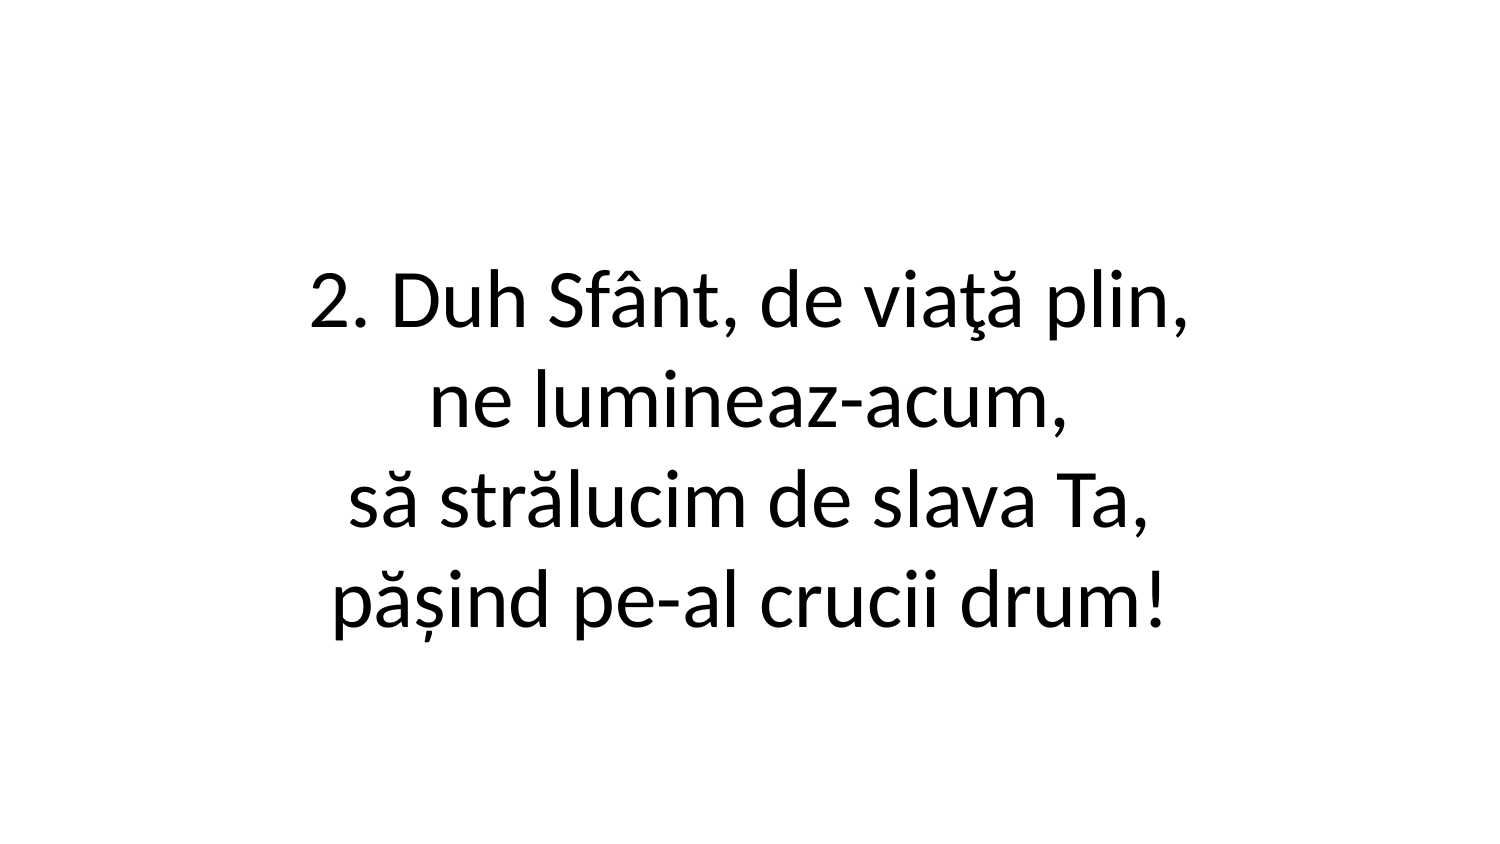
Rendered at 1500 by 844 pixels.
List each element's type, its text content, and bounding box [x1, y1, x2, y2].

text_box 2. Duh Sfânt, de viaţă plin, ne lumineaz-acum, să strălucim de slava Ta, pășind pe-al crucii drum! [293, 192, 1207, 652]
